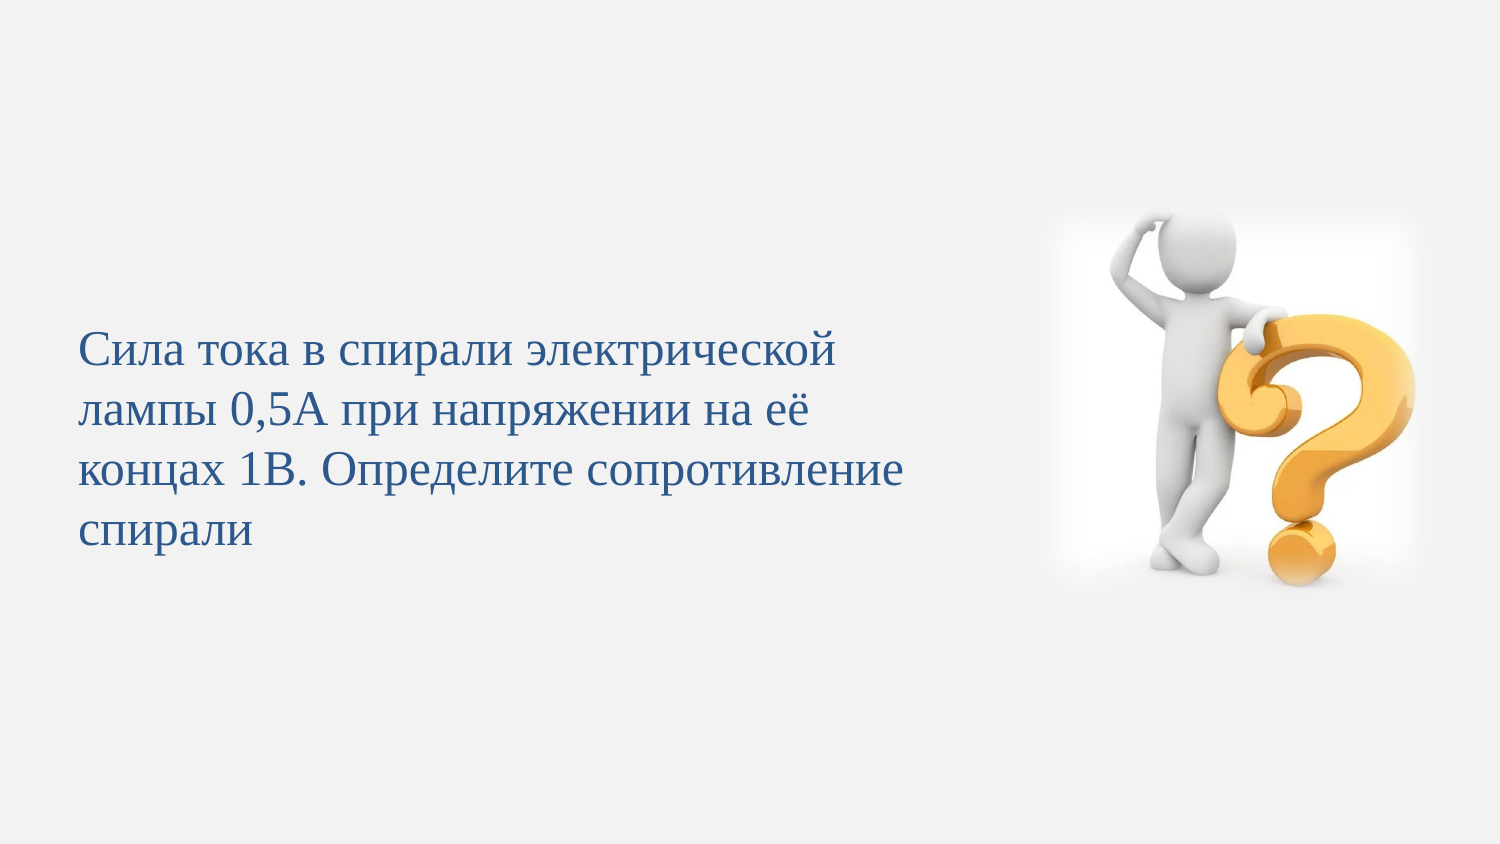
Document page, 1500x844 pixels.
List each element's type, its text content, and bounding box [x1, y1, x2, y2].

text_box Сила тока в спирали электрической лампы 0,5А при напряжении на её концах 1В. Определите сопротивление спирали [63, 247, 976, 623]
picture [1021, 186, 1448, 613]
